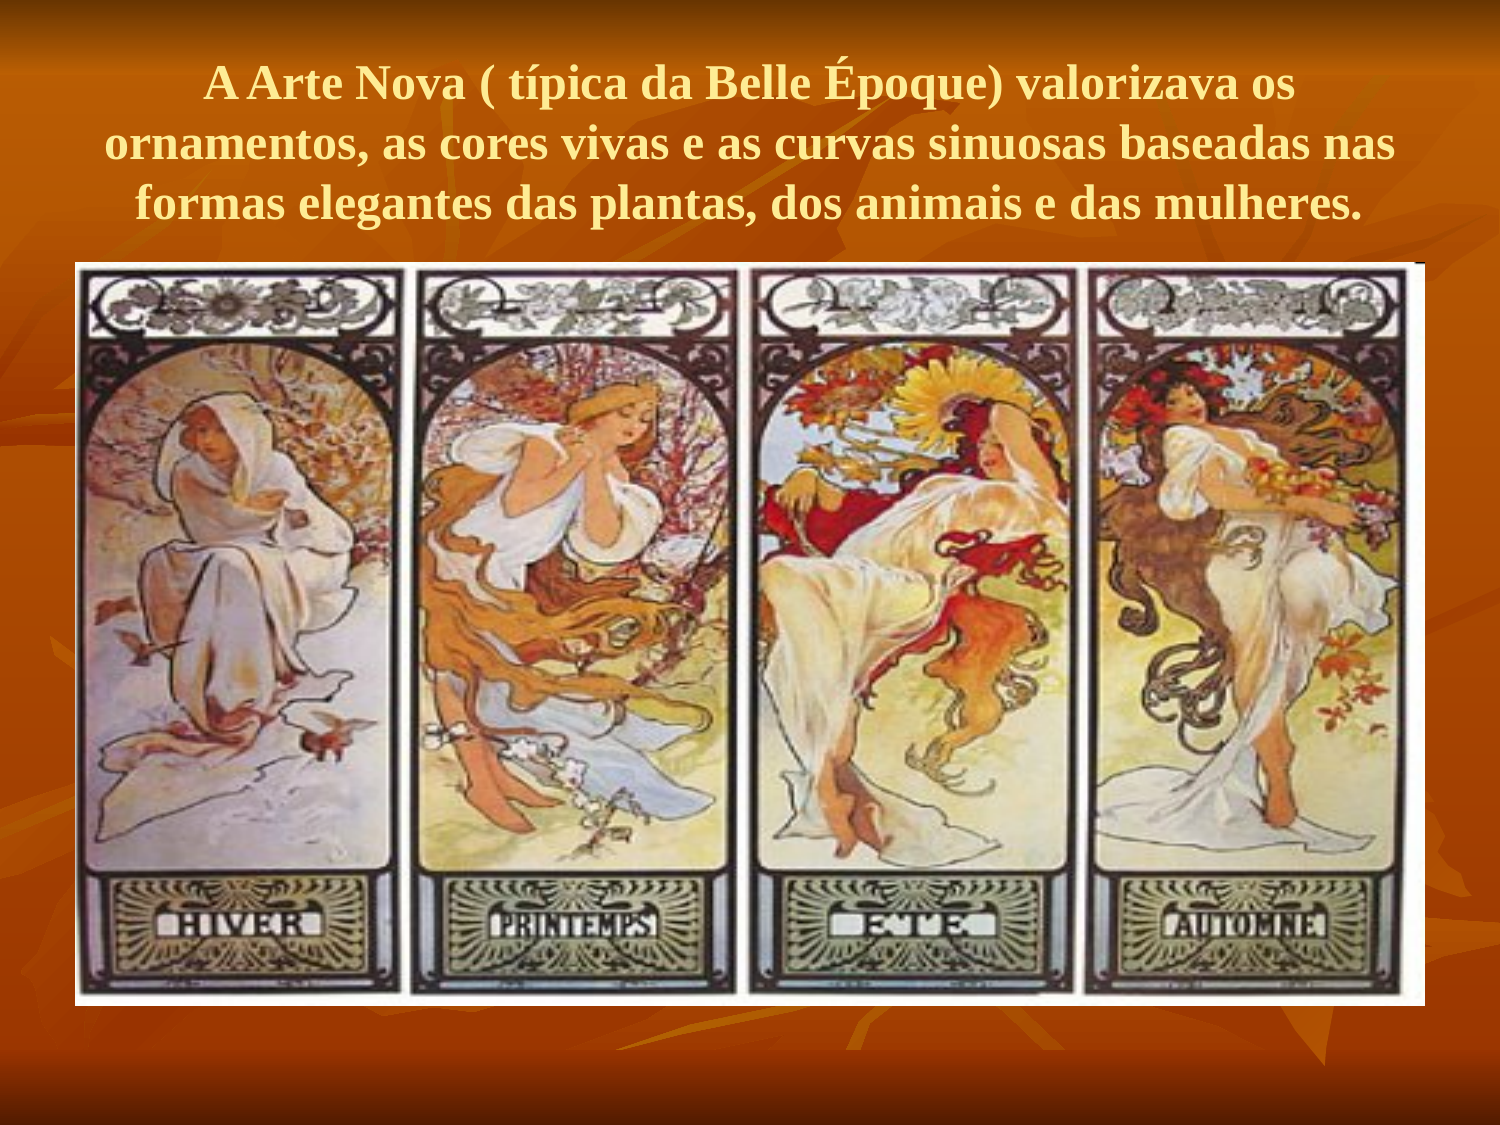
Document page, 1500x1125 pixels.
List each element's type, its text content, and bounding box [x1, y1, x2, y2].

title A Arte Nova ( típica da Belle Époque) valorizava os ornamentos, as cores vivas e as curvas sinuosas baseadas nas formas elegantes das plantas, dos animais e das mulheres. [74, 45, 1426, 234]
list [74, 262, 1426, 1006]
